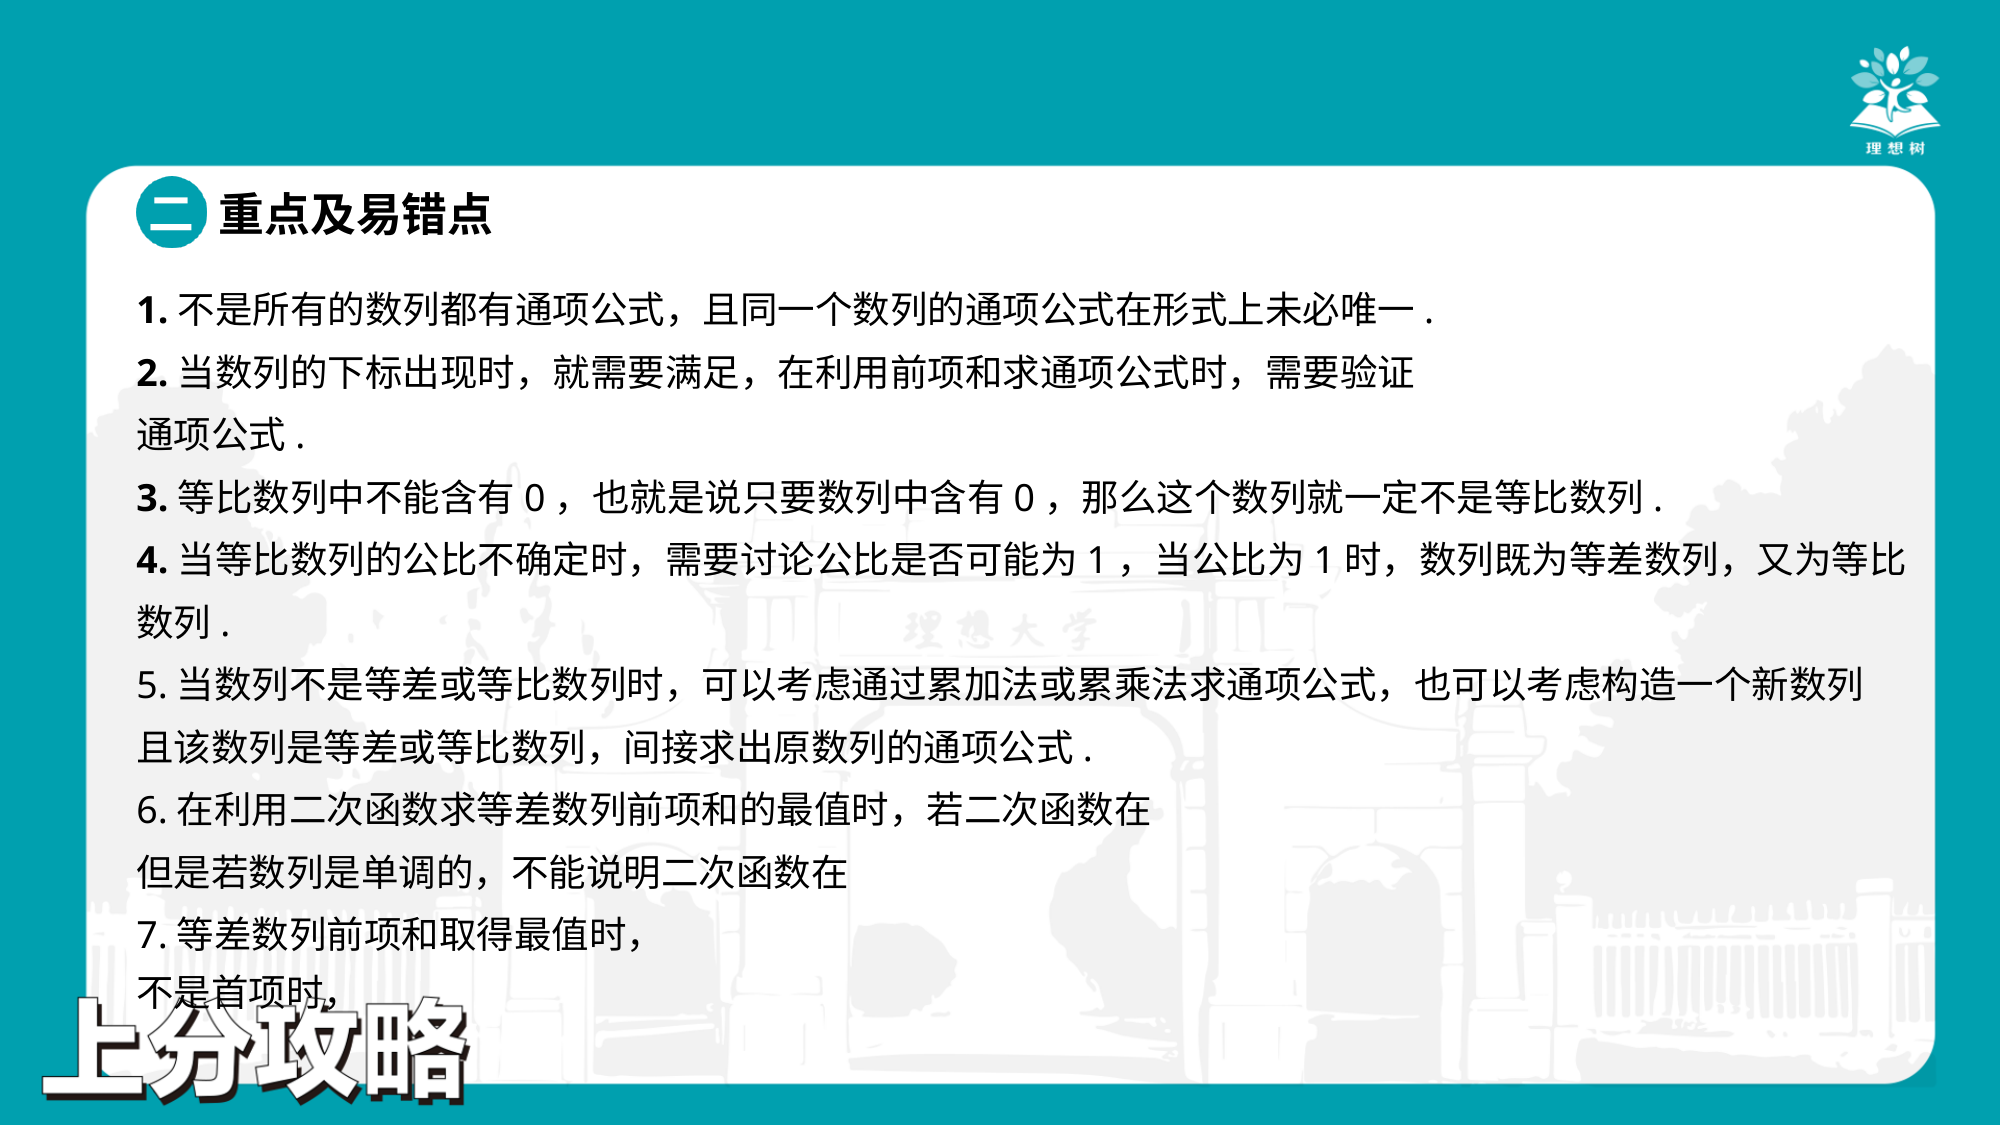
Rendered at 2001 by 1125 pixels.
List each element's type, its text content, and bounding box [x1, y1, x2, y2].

picture [0, 0, 2000, 1125]
text_box 重点及易错点 [218, 176, 1865, 248]
